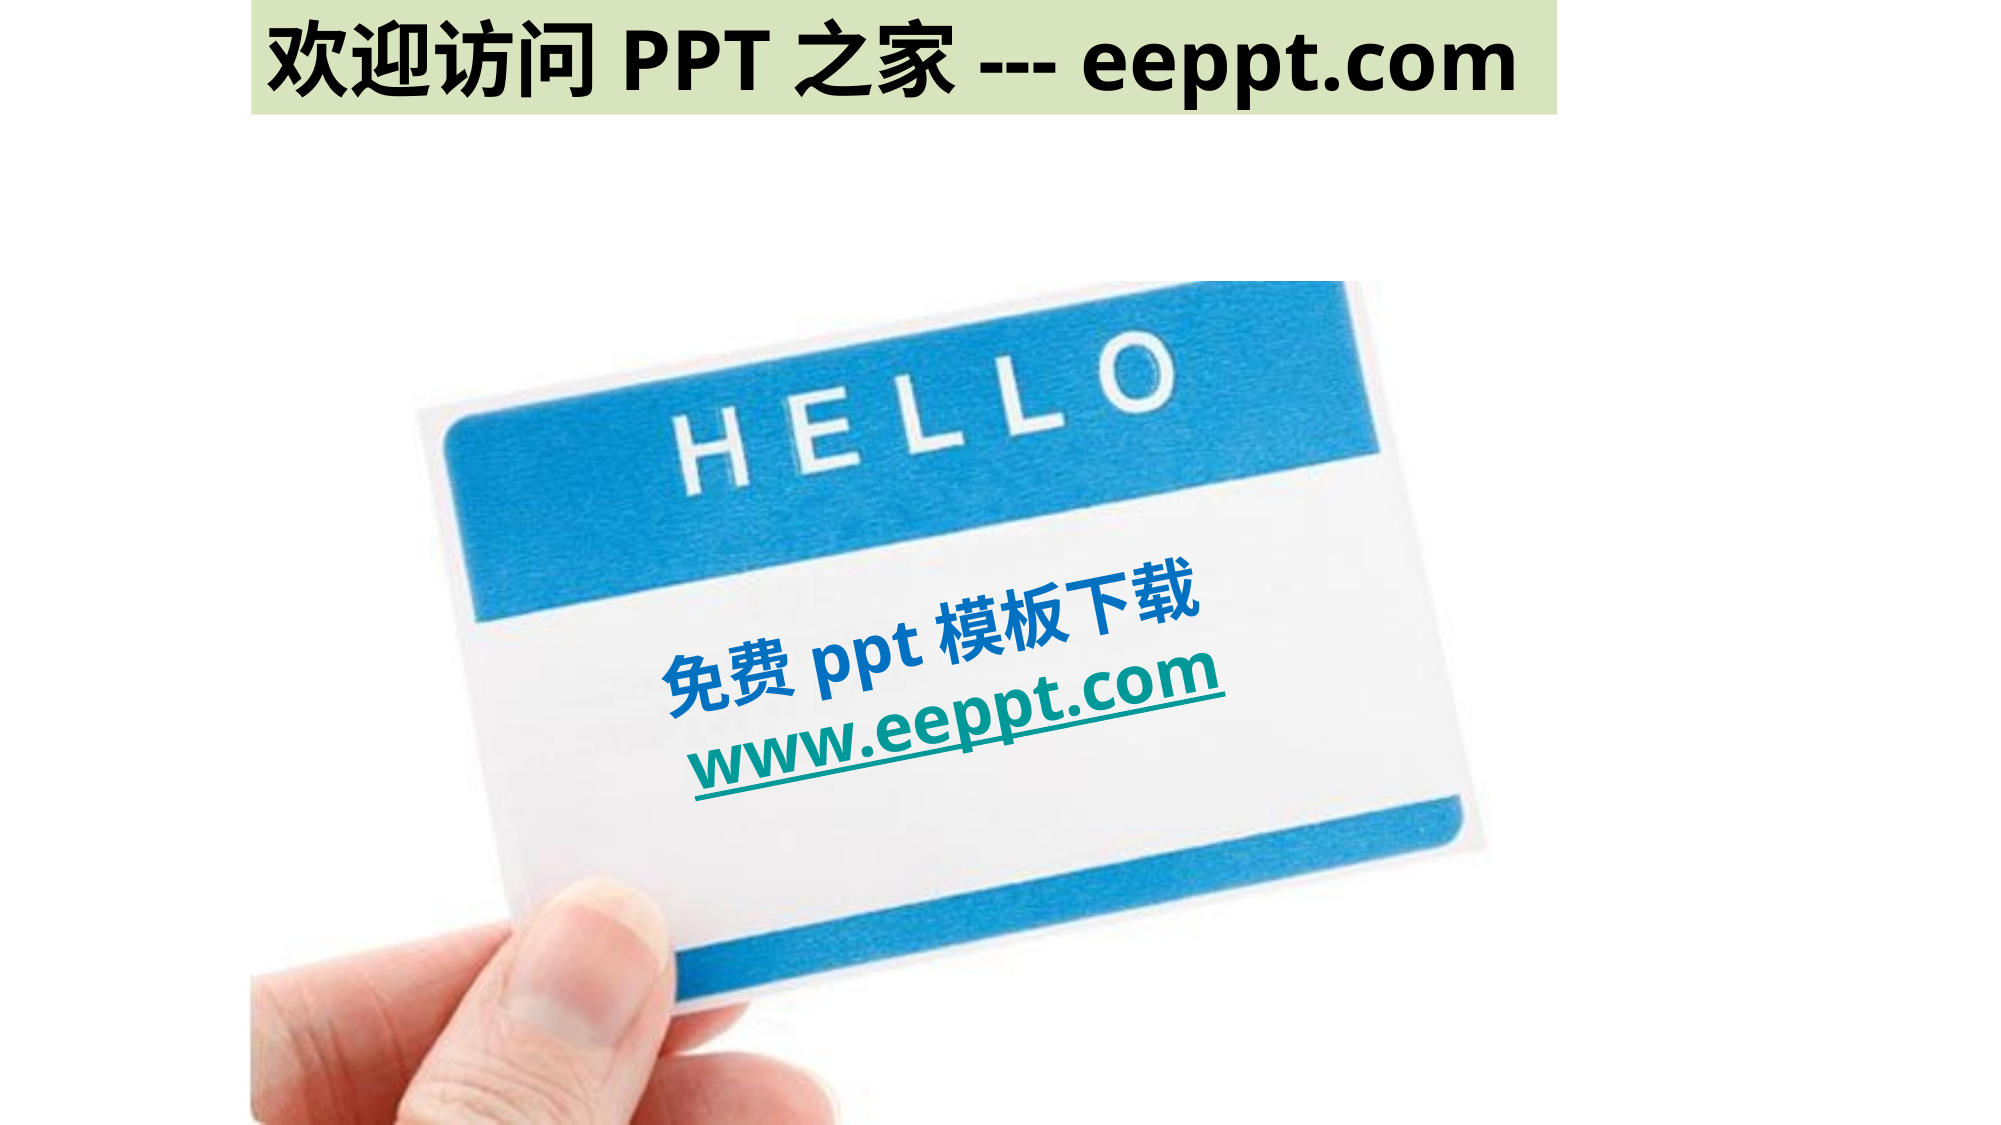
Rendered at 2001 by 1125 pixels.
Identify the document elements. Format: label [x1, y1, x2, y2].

text_box [249, 0, 1639, 1125]
